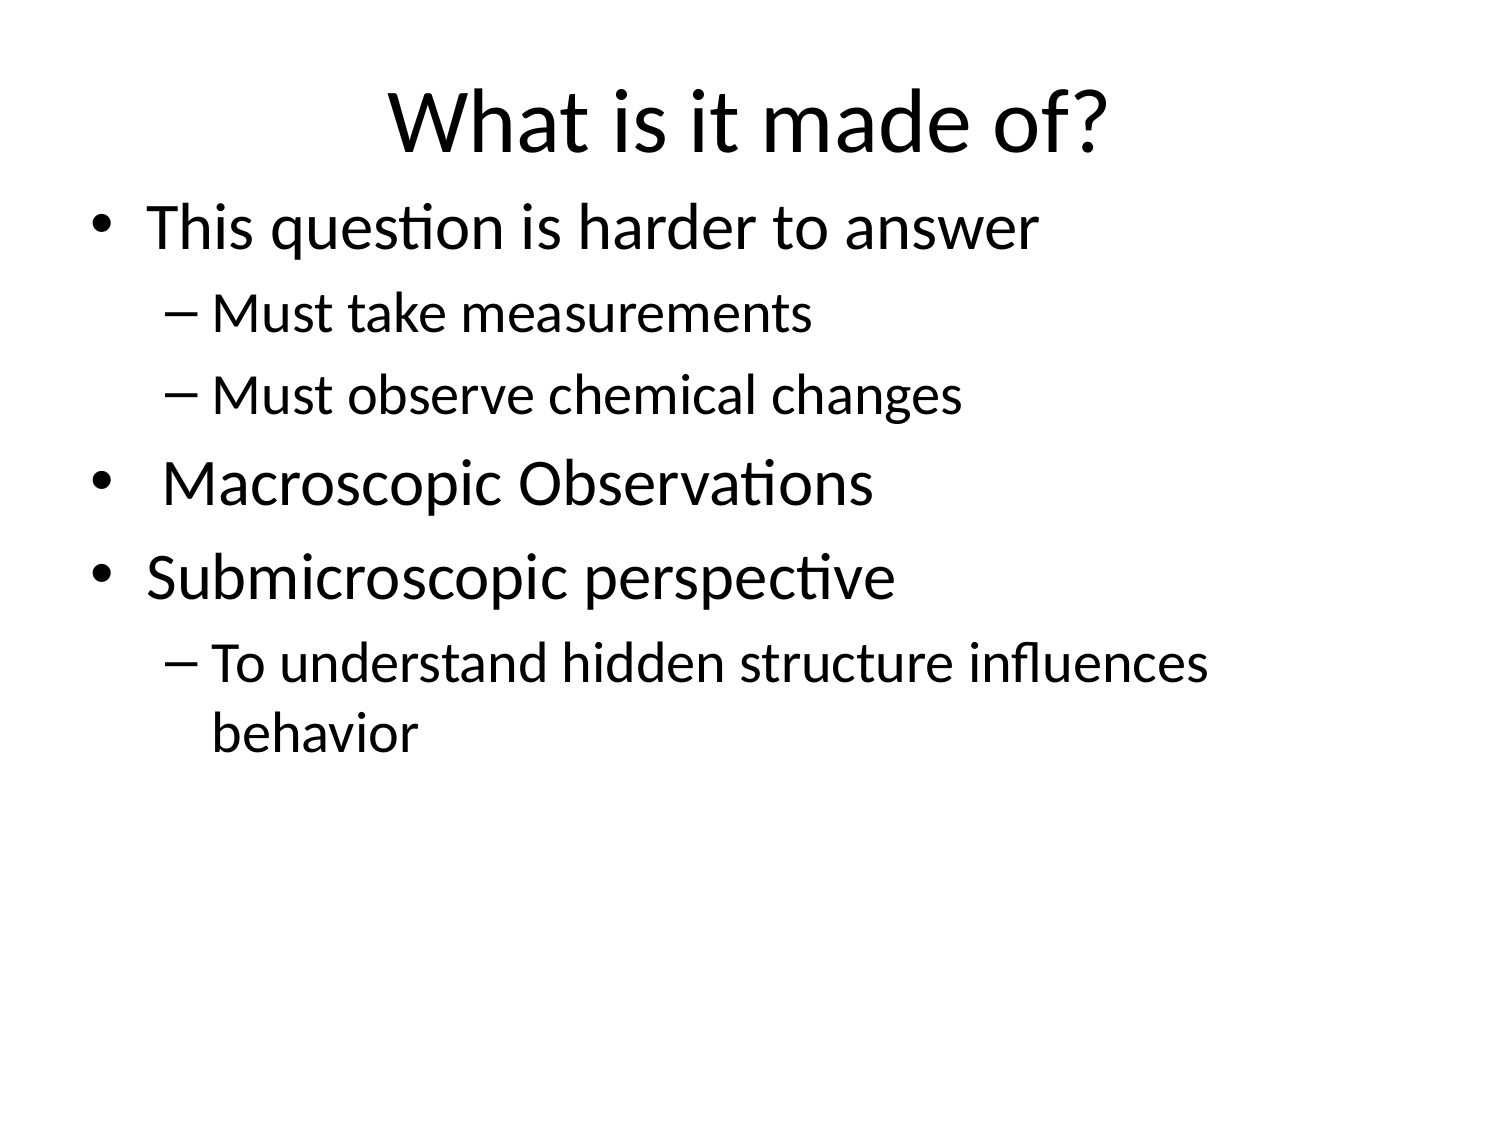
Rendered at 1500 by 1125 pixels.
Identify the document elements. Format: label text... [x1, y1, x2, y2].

title What is it made of? [75, 45, 1425, 174]
list This question is harder to answer Must take measurements Must observe chemical changes Macroscopic Observations Submicroscopic perspective To understand hidden structure influences behavior [75, 174, 1425, 1005]
